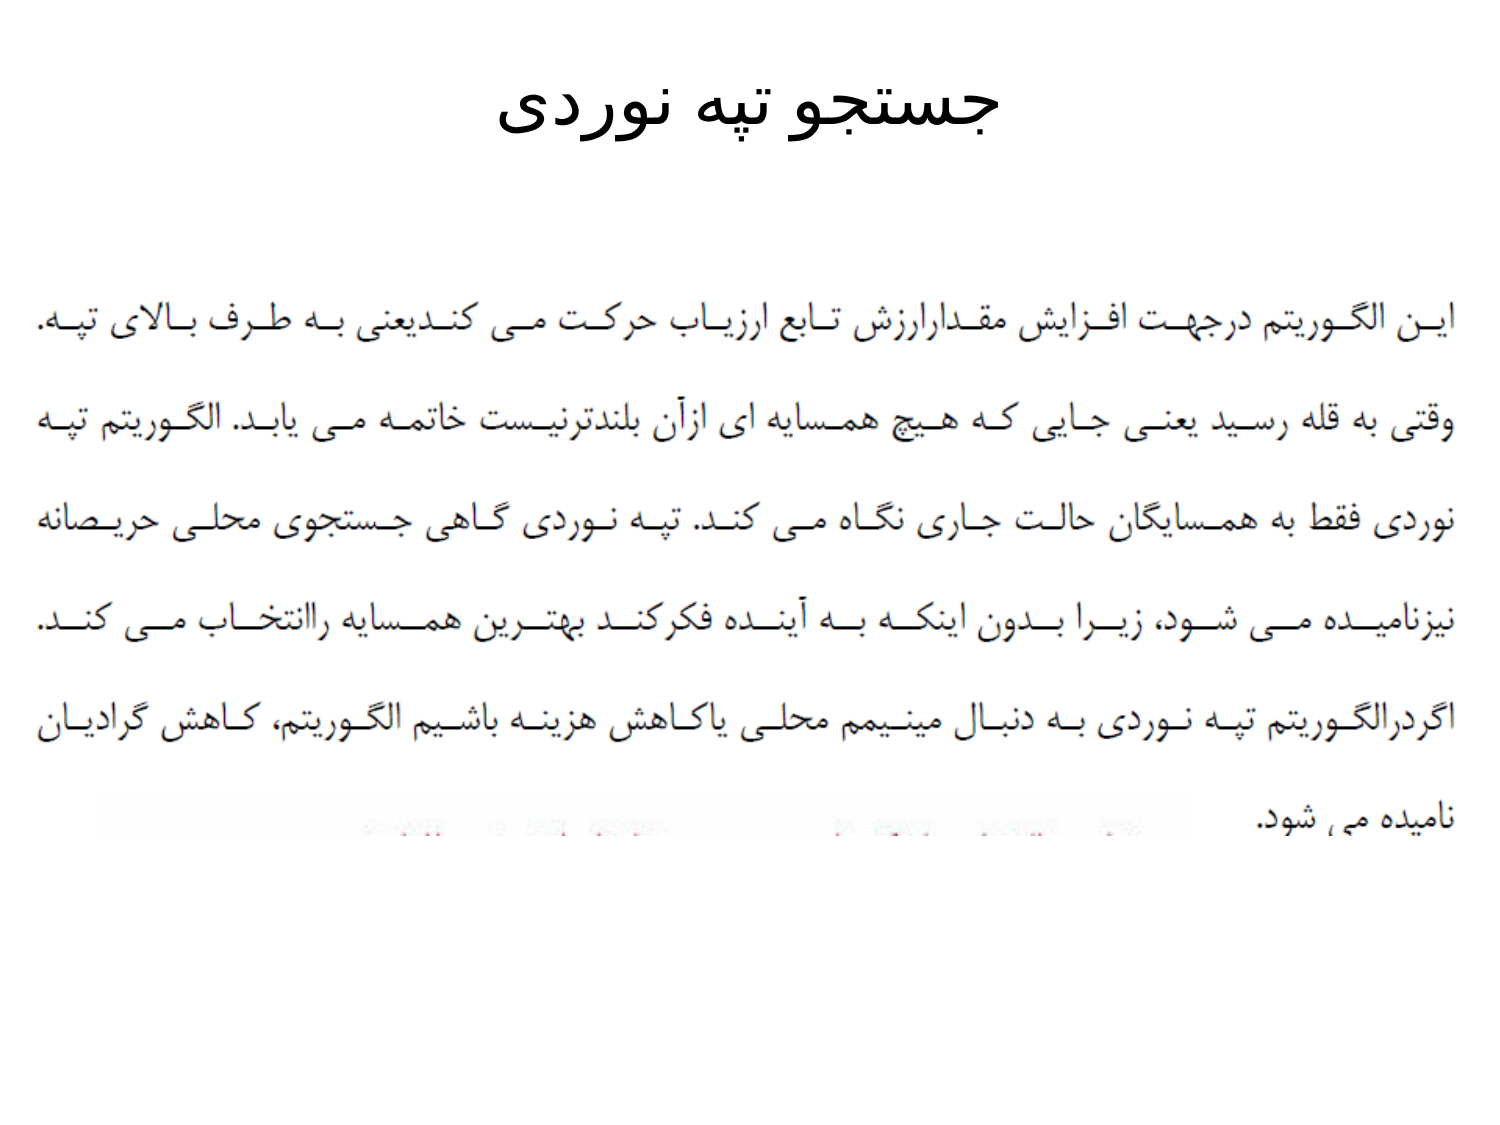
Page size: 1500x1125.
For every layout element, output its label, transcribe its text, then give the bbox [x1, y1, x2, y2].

title جستجو تپه نوردی [75, 45, 1425, 233]
picture [27, 288, 1473, 837]
